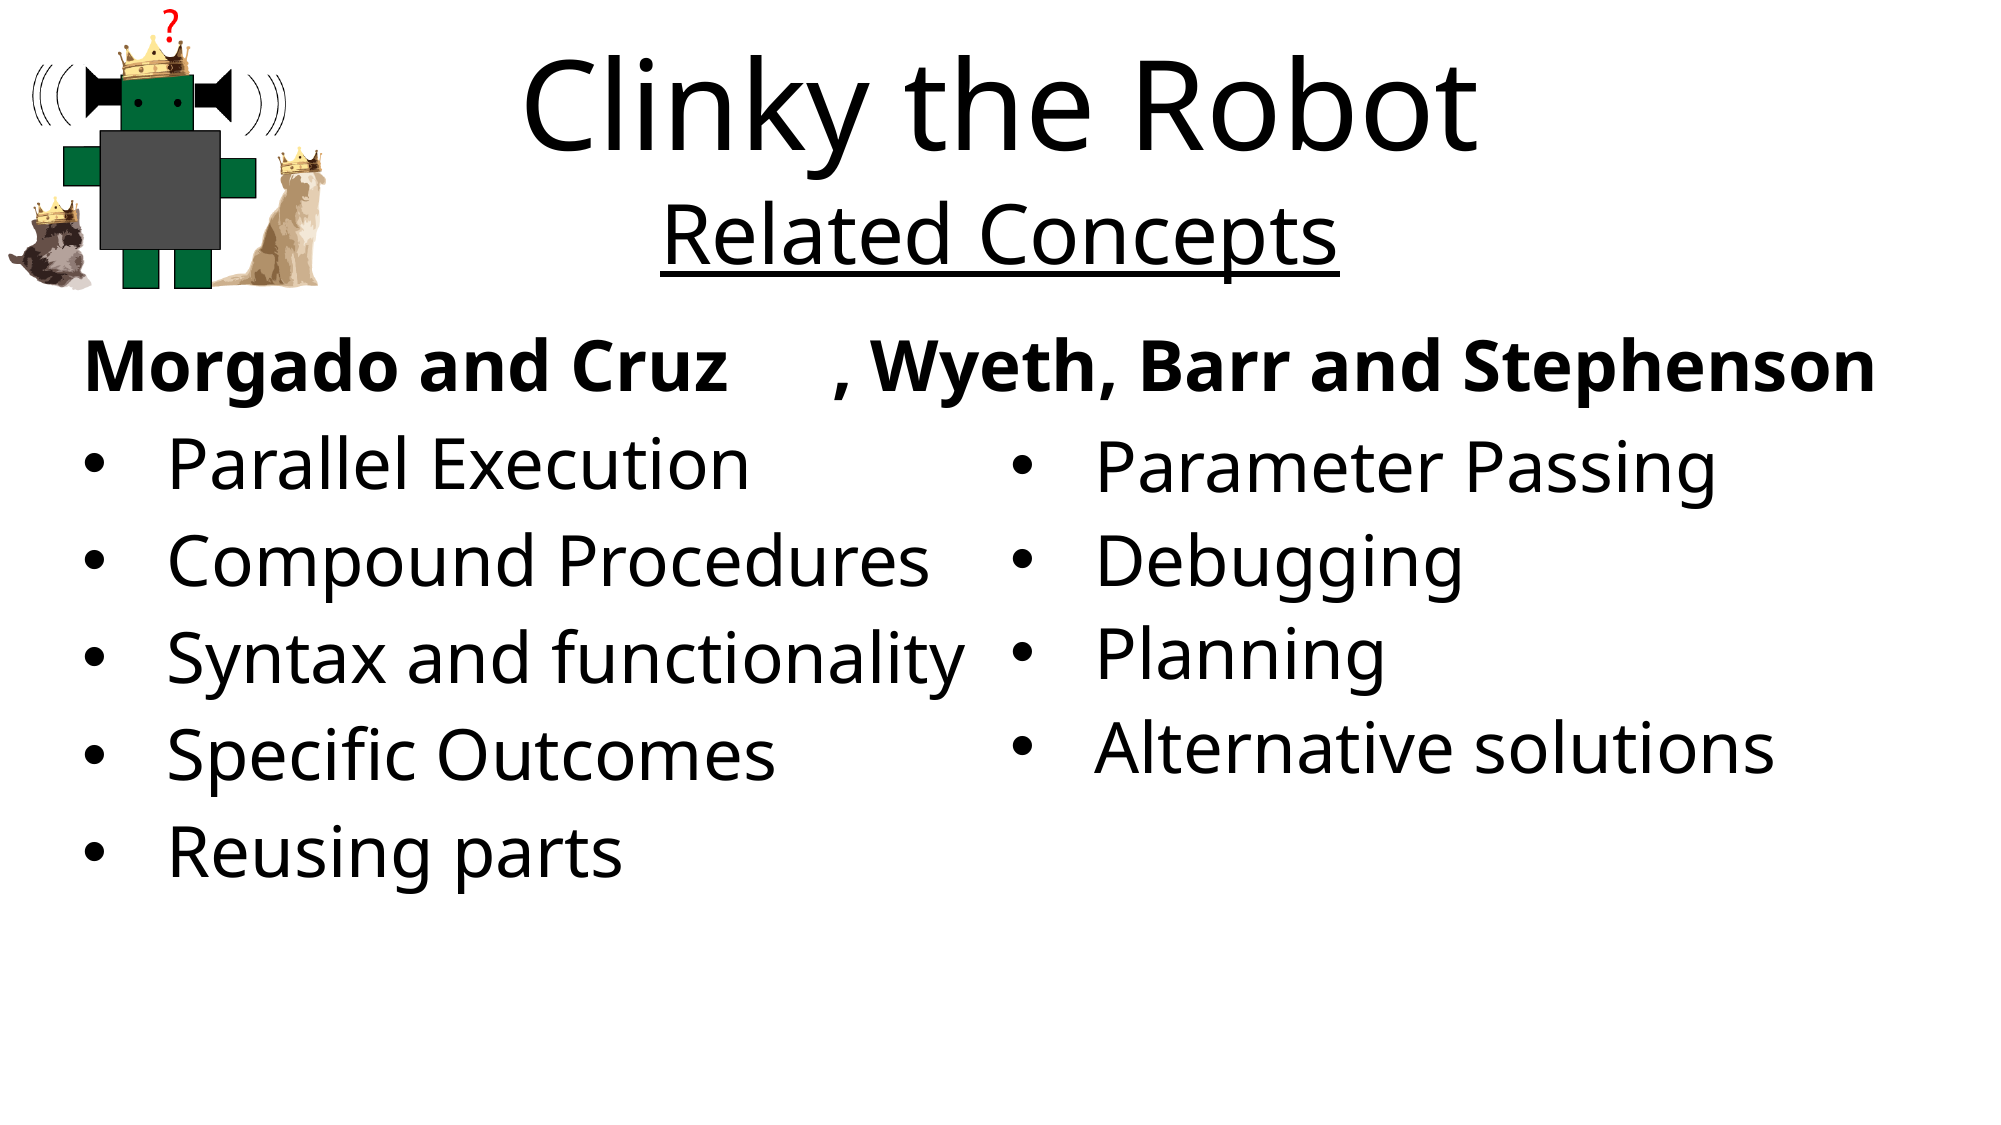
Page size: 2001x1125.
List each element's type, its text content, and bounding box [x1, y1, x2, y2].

title Clinky the Robot [356, 30, 1750, 184]
text_box Morgado and Cruz , Wyeth, Barr and Stephenson Parallel Execution Compound Procedures Syntax and functionality Specific Outcomes Reusing parts [67, 323, 1914, 1125]
text_box Parameter Passing Debugging Planning Alternative solutions [995, 406, 2000, 795]
subtitle Related Concepts [356, 184, 1810, 298]
picture [0, 0, 356, 305]
